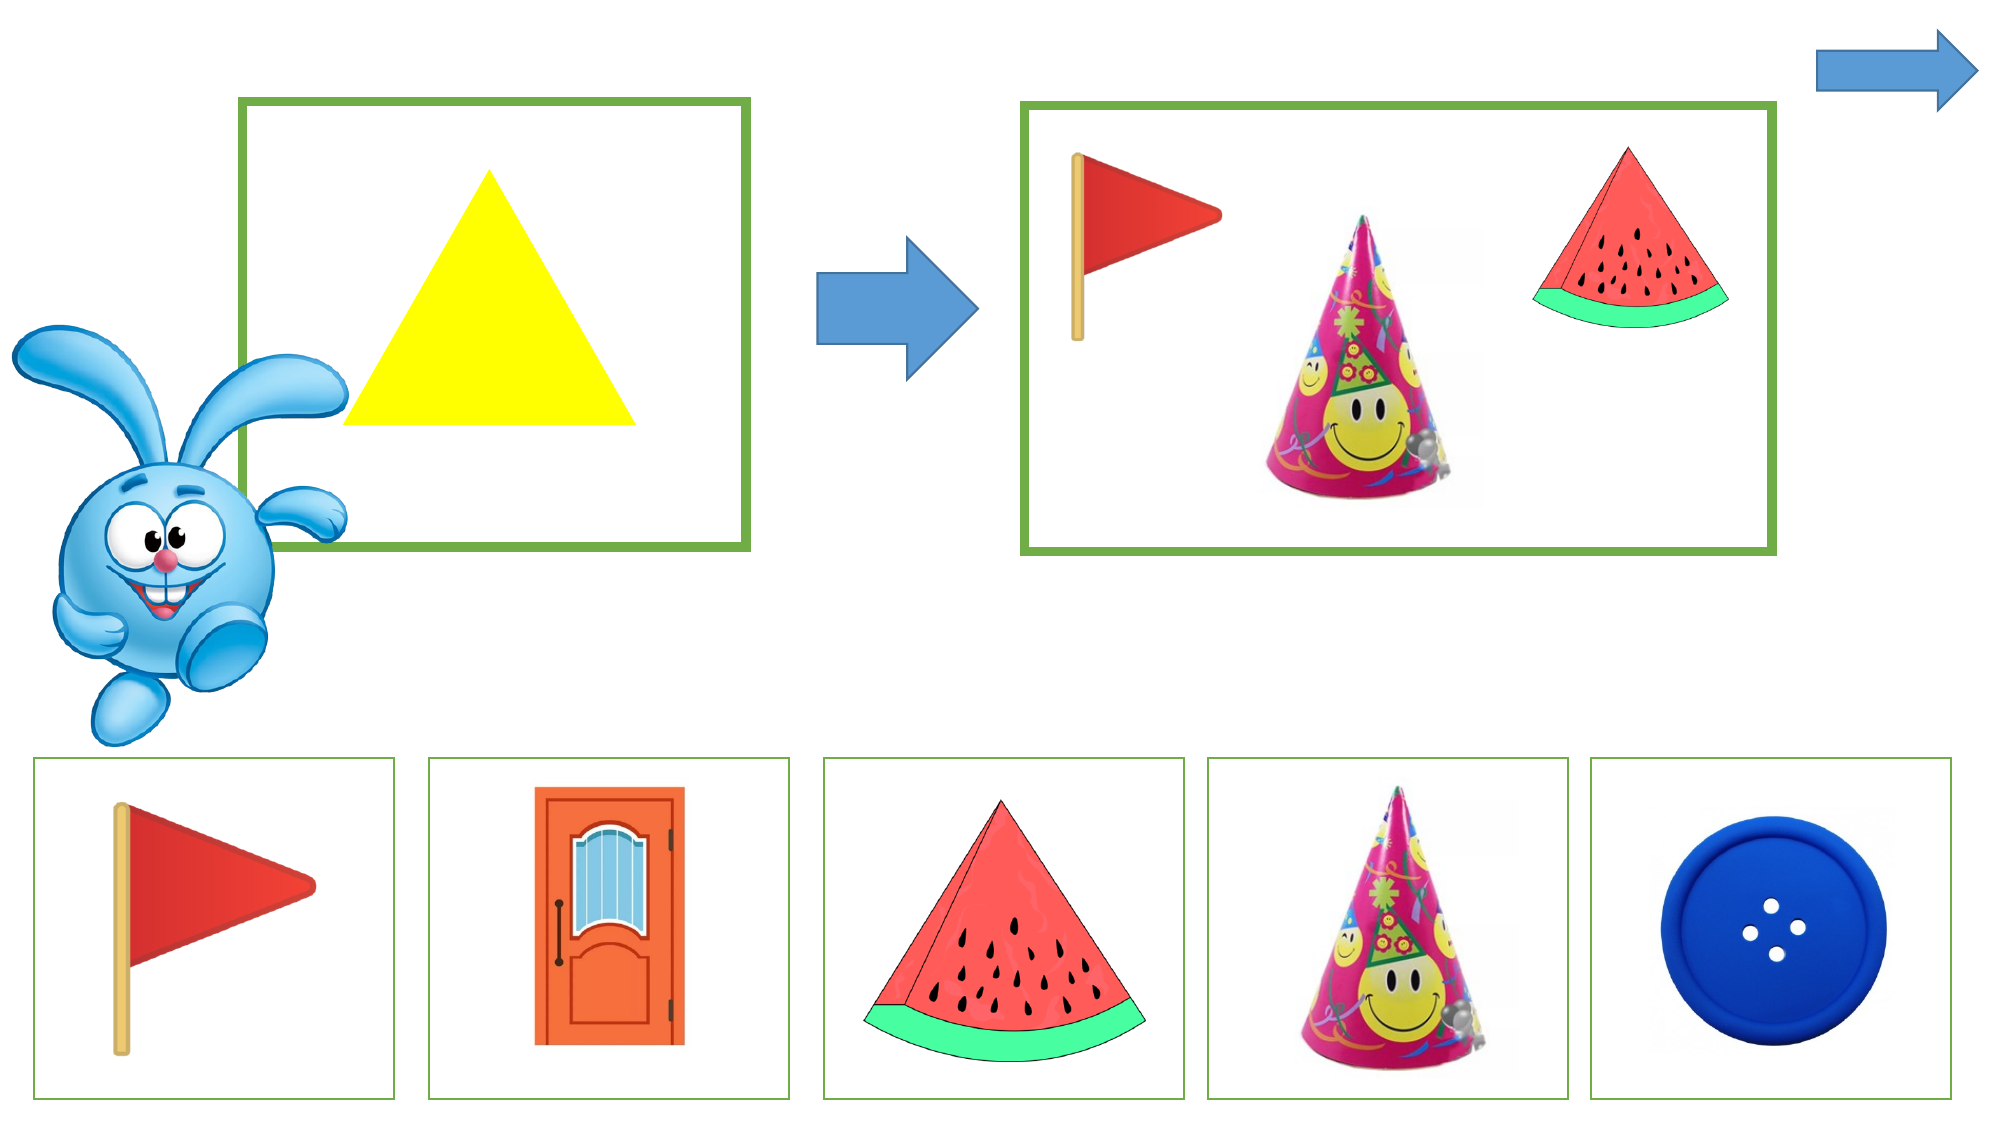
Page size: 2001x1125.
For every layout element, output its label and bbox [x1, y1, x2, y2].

picture [863, 799, 1146, 1062]
text_box [428, 757, 790, 1100]
text_box [816, 235, 980, 382]
text_box [823, 757, 1185, 1100]
text_box [1590, 757, 1952, 1100]
picture [0, 318, 386, 753]
text_box [386, 168, 637, 425]
text_box [1816, 28, 1980, 113]
picture [79, 793, 350, 1064]
picture [526, 777, 692, 1054]
picture [1649, 806, 1895, 1054]
picture [1046, 146, 1484, 508]
text_box [33, 757, 395, 1100]
picture [1532, 146, 1729, 328]
text_box [1024, 105, 1773, 552]
text_box [241, 100, 747, 548]
picture [1272, 777, 1519, 1079]
text_box [1207, 757, 1569, 1100]
